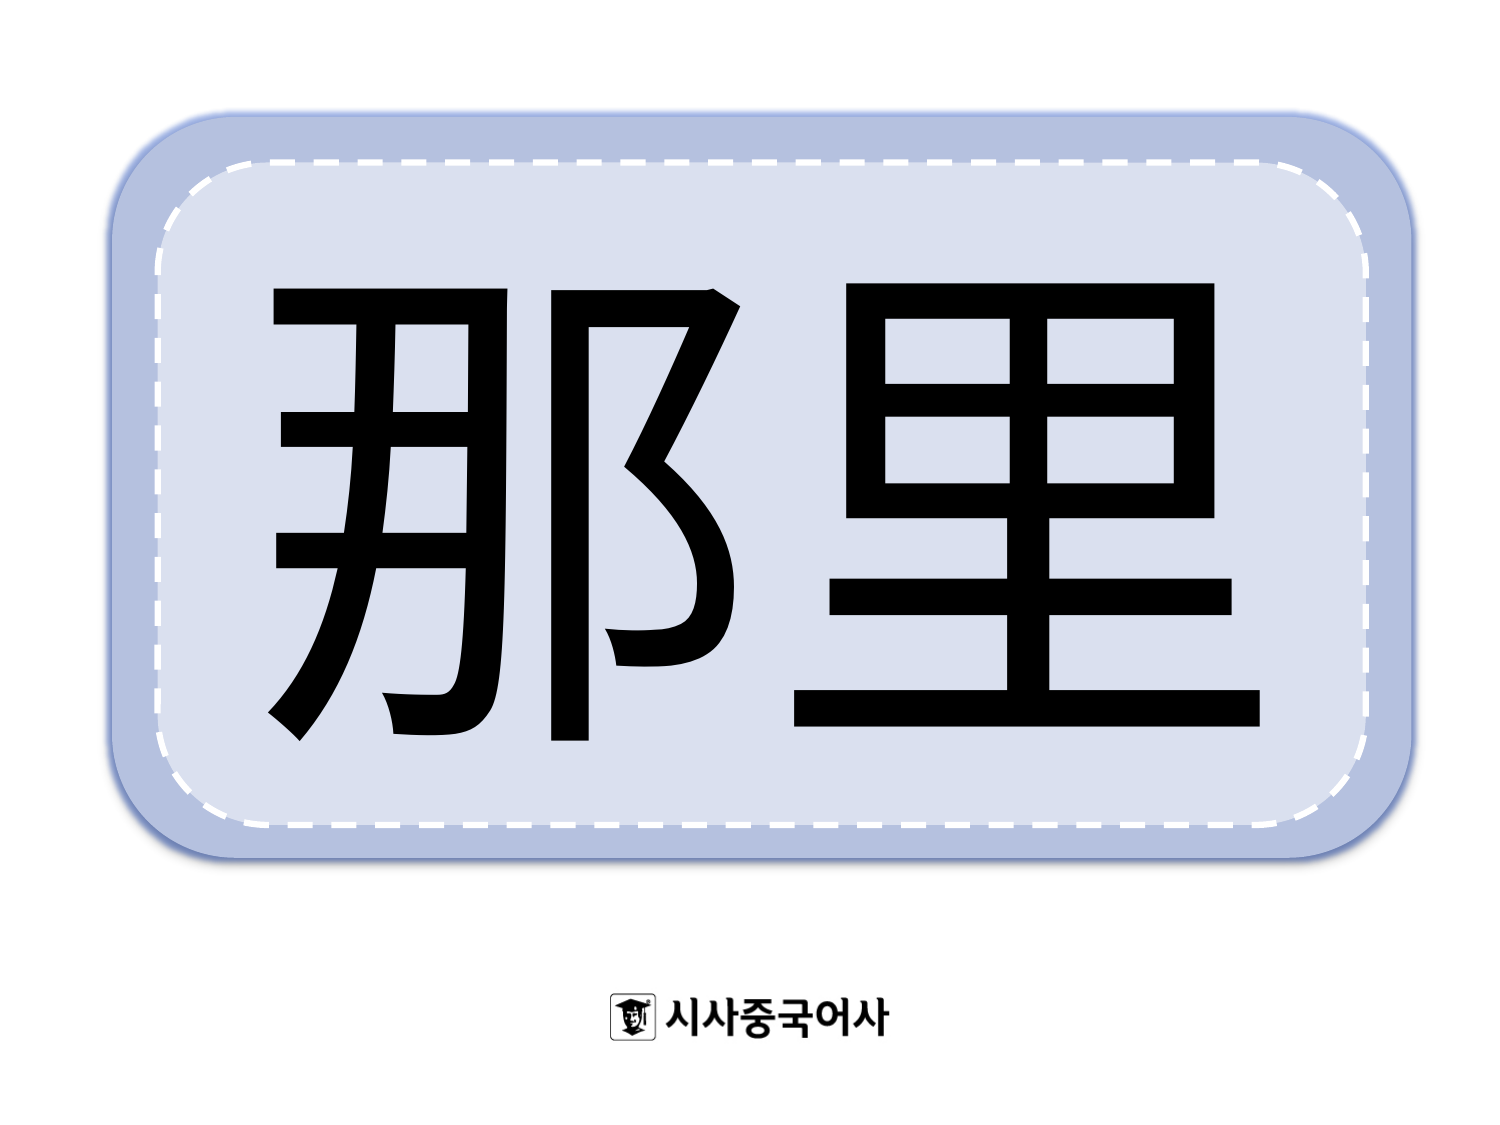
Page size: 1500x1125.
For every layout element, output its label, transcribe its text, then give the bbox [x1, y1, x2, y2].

picture [602, 987, 898, 1047]
text_box 那里 [162, 160, 1371, 824]
